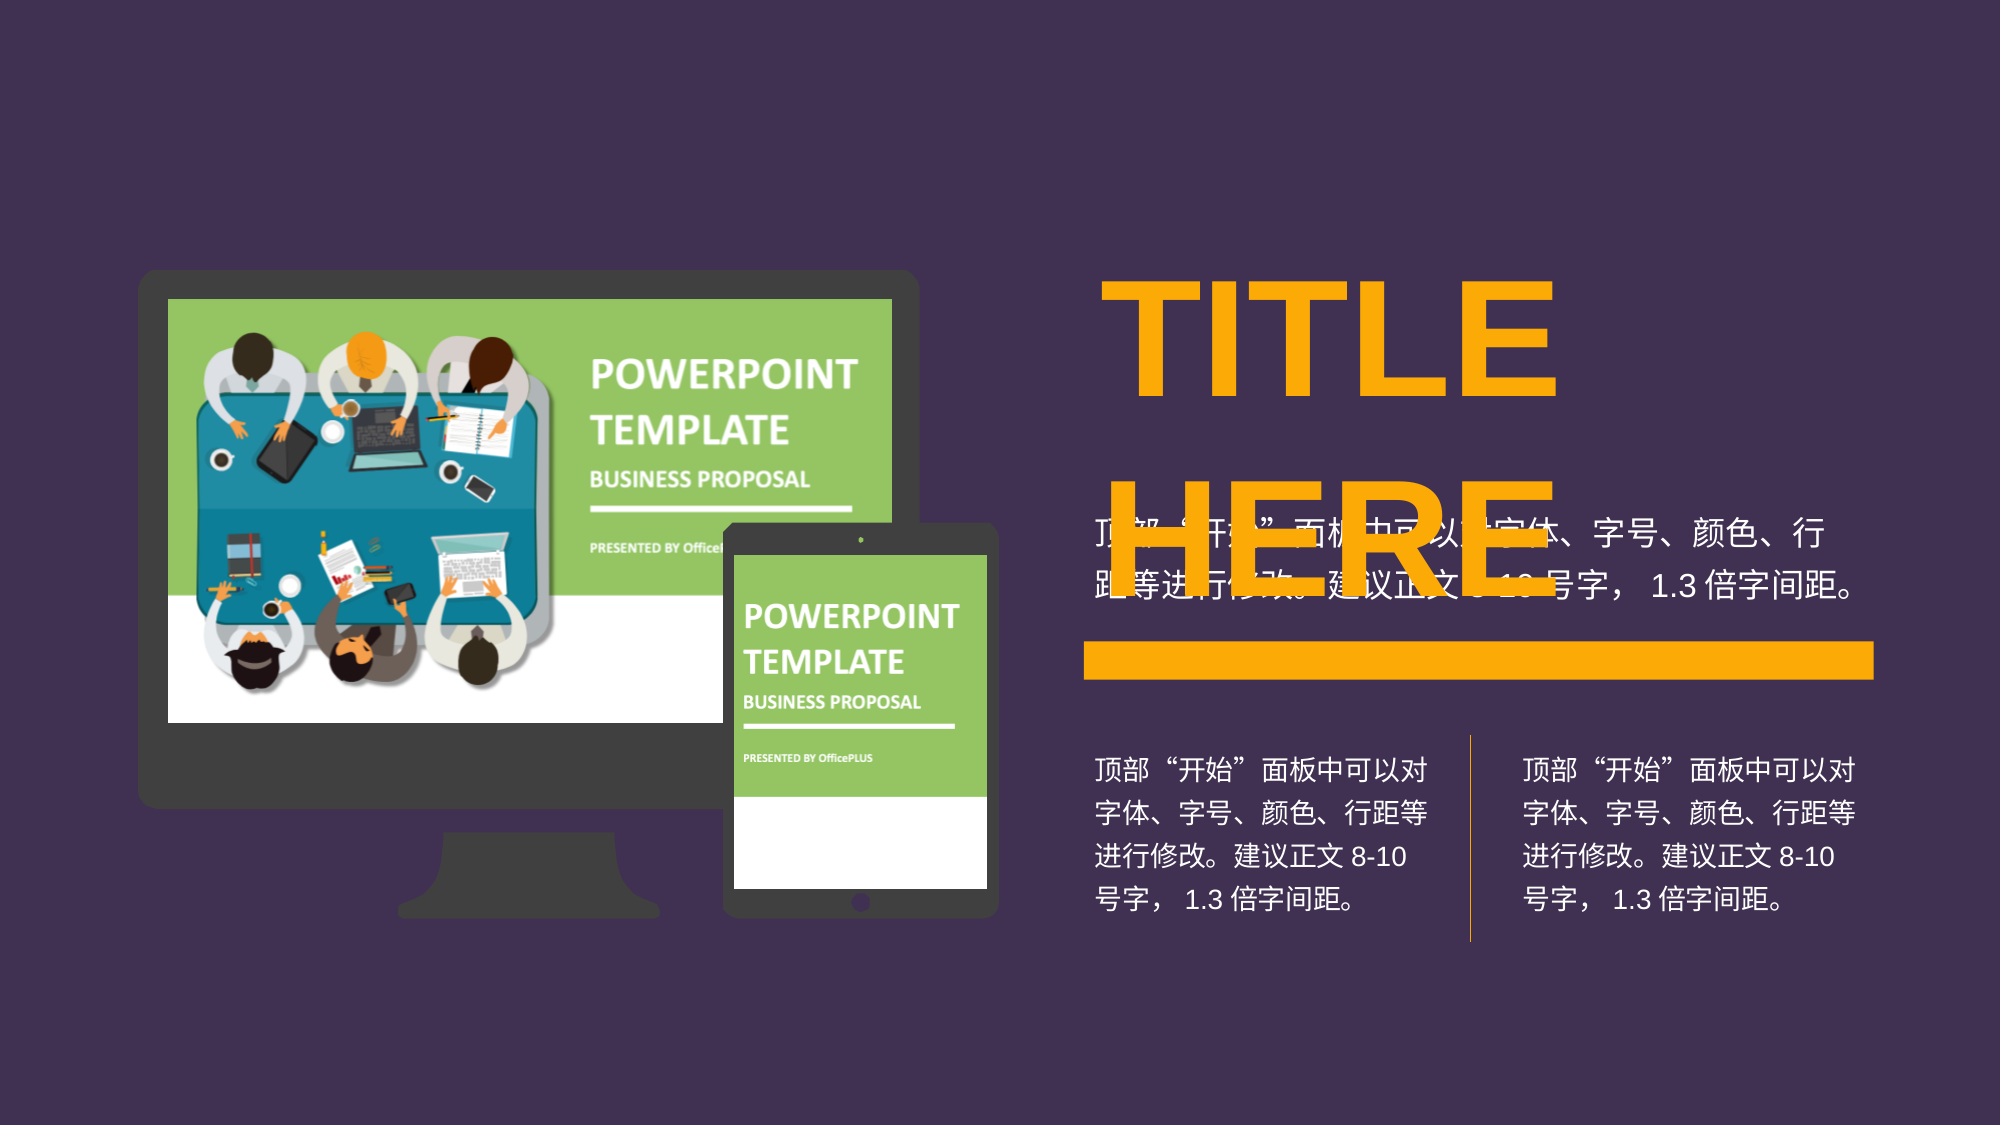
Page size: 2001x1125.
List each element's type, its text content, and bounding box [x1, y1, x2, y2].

text_box [1083, 641, 1874, 680]
text_box 顶部“开始”面板中可以对字体、字号、颜色、行距等进行修改。建议正文8-10号字，1.3倍字间距。 [1079, 734, 1446, 923]
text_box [138, 269, 920, 919]
text_box 顶部“开始”面板中可以对字体、字号、颜色、行距等进行修改。建议正文8-10号字，1.3倍字间距。 [1507, 734, 1874, 923]
text_box TITLE HERE [1079, 219, 1934, 640]
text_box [722, 522, 1000, 919]
